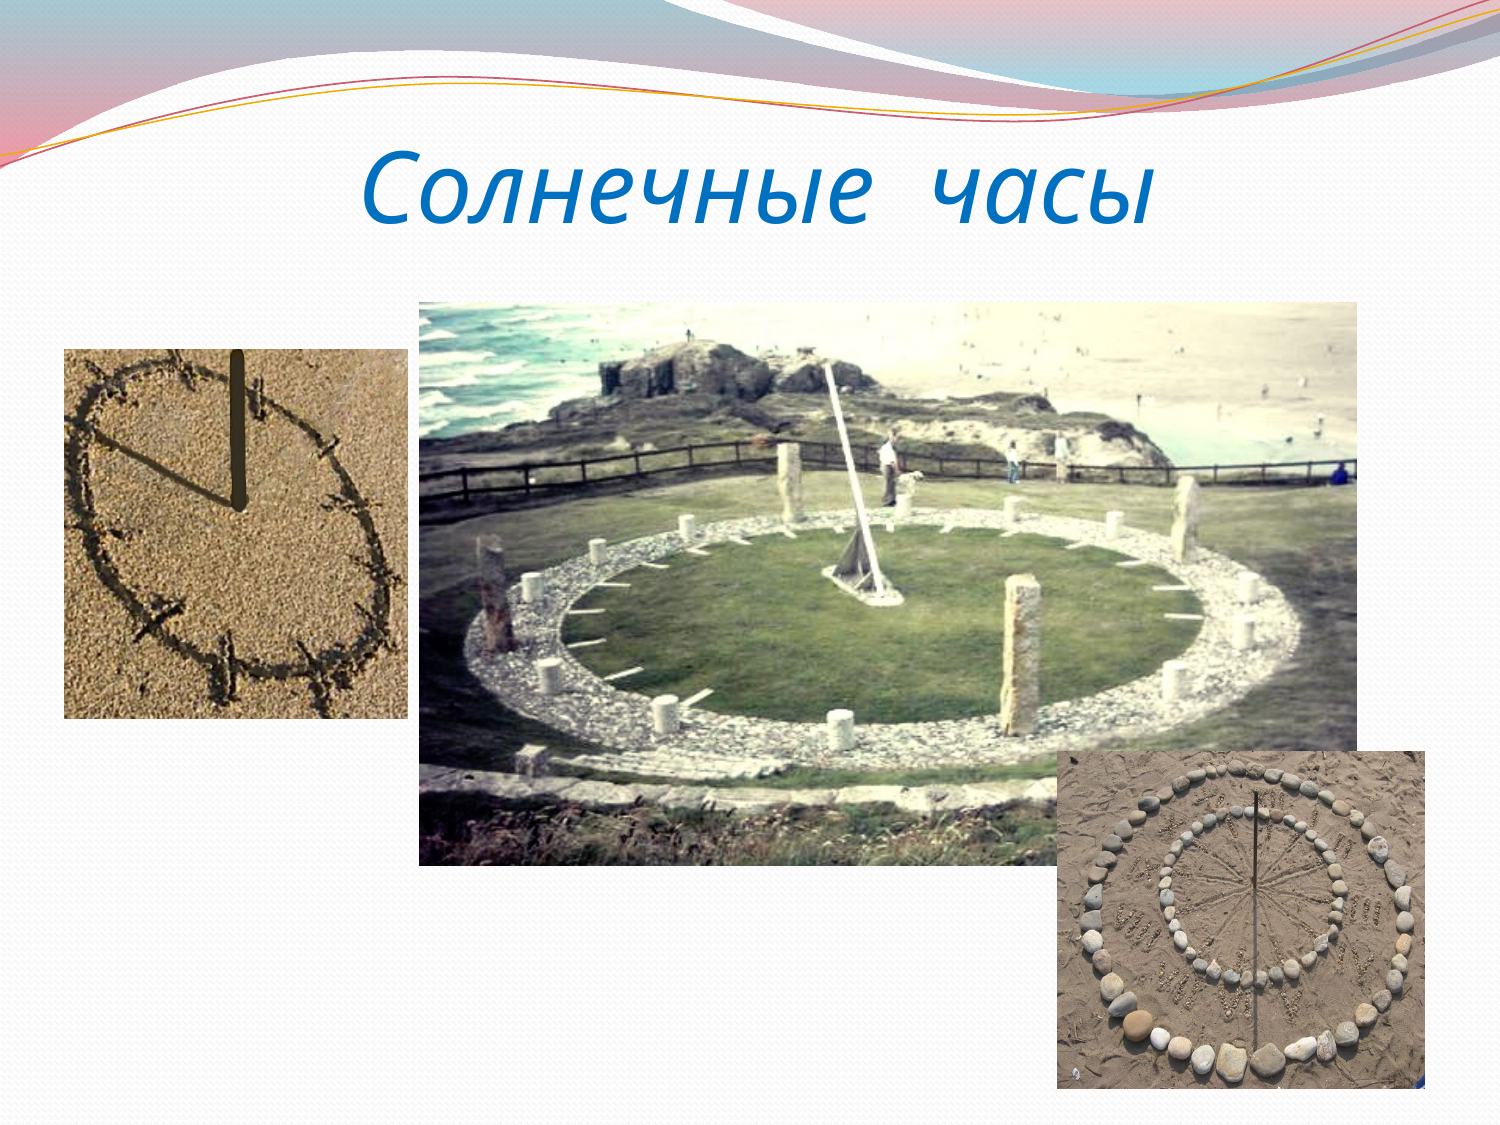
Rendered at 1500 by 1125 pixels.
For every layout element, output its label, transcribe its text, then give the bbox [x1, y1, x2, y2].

picture [418, 302, 1425, 1090]
picture [64, 349, 408, 720]
title Солнечные часы [76, 78, 1440, 244]
